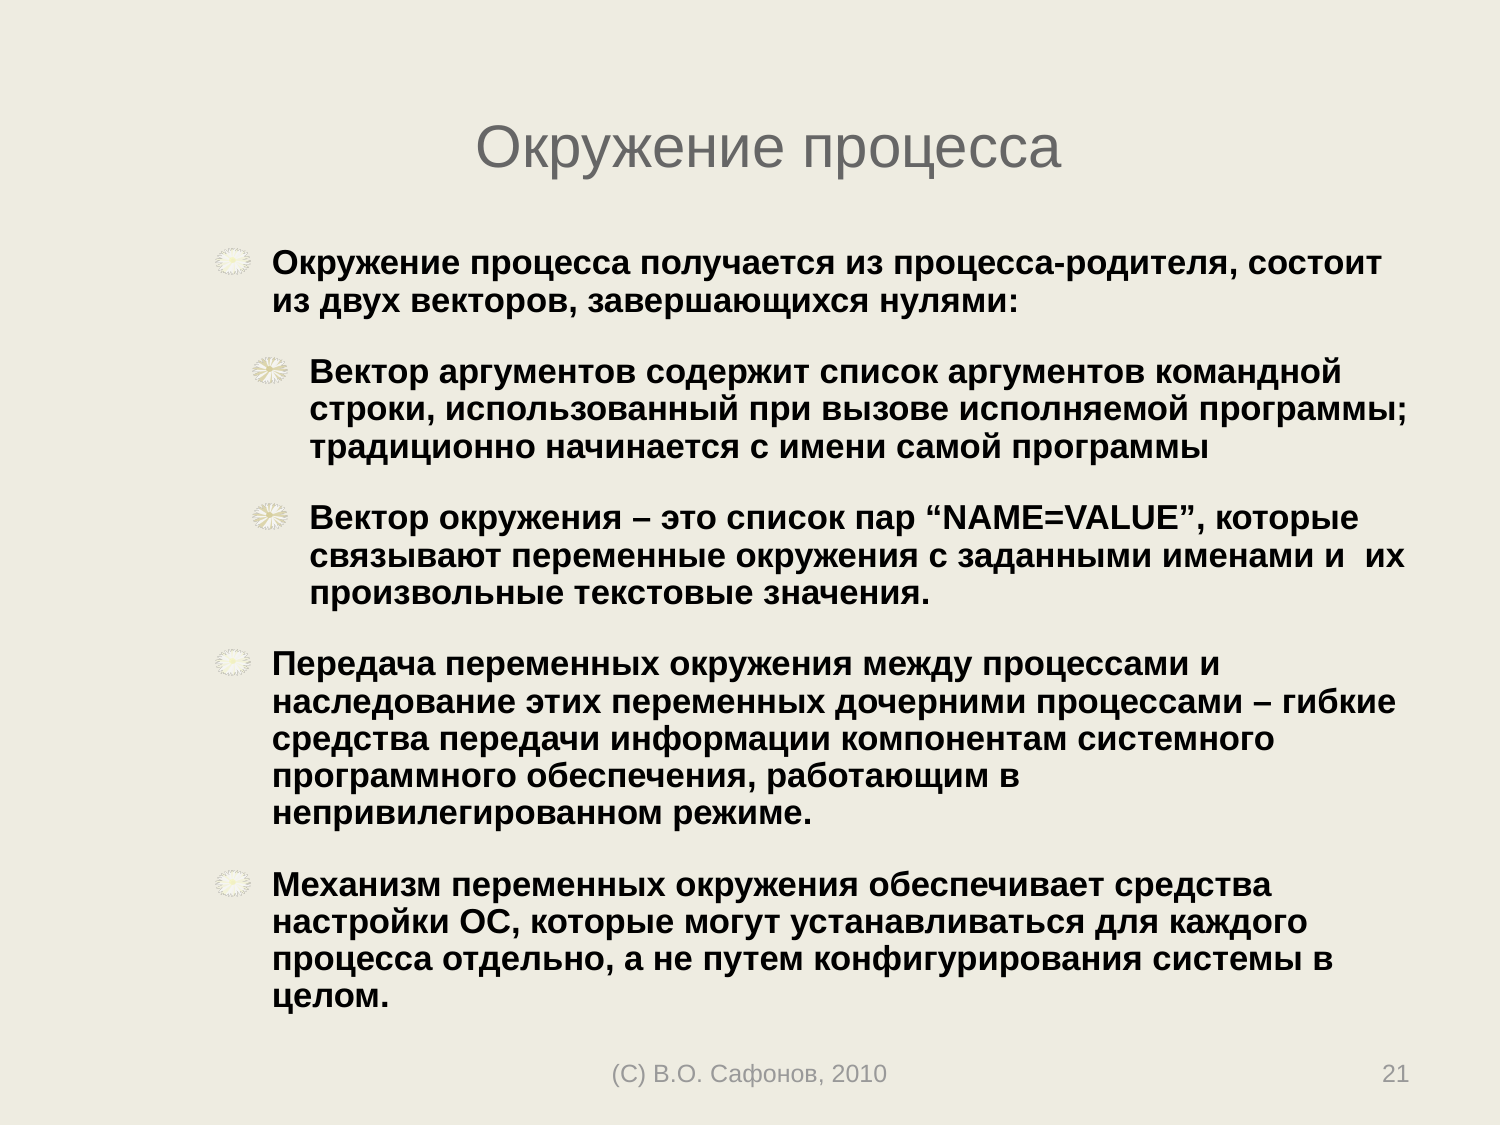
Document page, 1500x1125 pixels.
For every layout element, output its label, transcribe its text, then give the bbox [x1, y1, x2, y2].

slide_number 21 [1074, 1042, 1425, 1103]
picture [215, 870, 251, 897]
picture [215, 649, 251, 676]
picture [252, 357, 288, 384]
title Окружение процесса [112, 99, 1426, 188]
list Окружение процесса получается из процесса-родителя, состоит из двух векторов, завершающихся нулями: Вектор аргументов содержит список аргументов командной строки, использованный при вызове исполняемой программы; традиционно начинается с имени самой программы Вектор окружения – это список пар “NAME=VALUE”, которые связывают переменные окружения с заданными именами и их произвольные текстовые значения. Передача переменных окружения между процессами и наследование этих переменных дочерними процессами – гибкие средства передачи информации компонентам системного программного обеспечения, работающим в непривилегированном режиме. Механизм переменных окружения обеспечивает средства настройки ОС, которые могут устанавливаться для каждого процесса отдельно, а не путем конфигурирования системы в целом. [200, 237, 1425, 1038]
picture [252, 503, 288, 530]
footer (C) В.О. Сафонов, 2010 [512, 1042, 988, 1103]
picture [215, 248, 251, 275]
